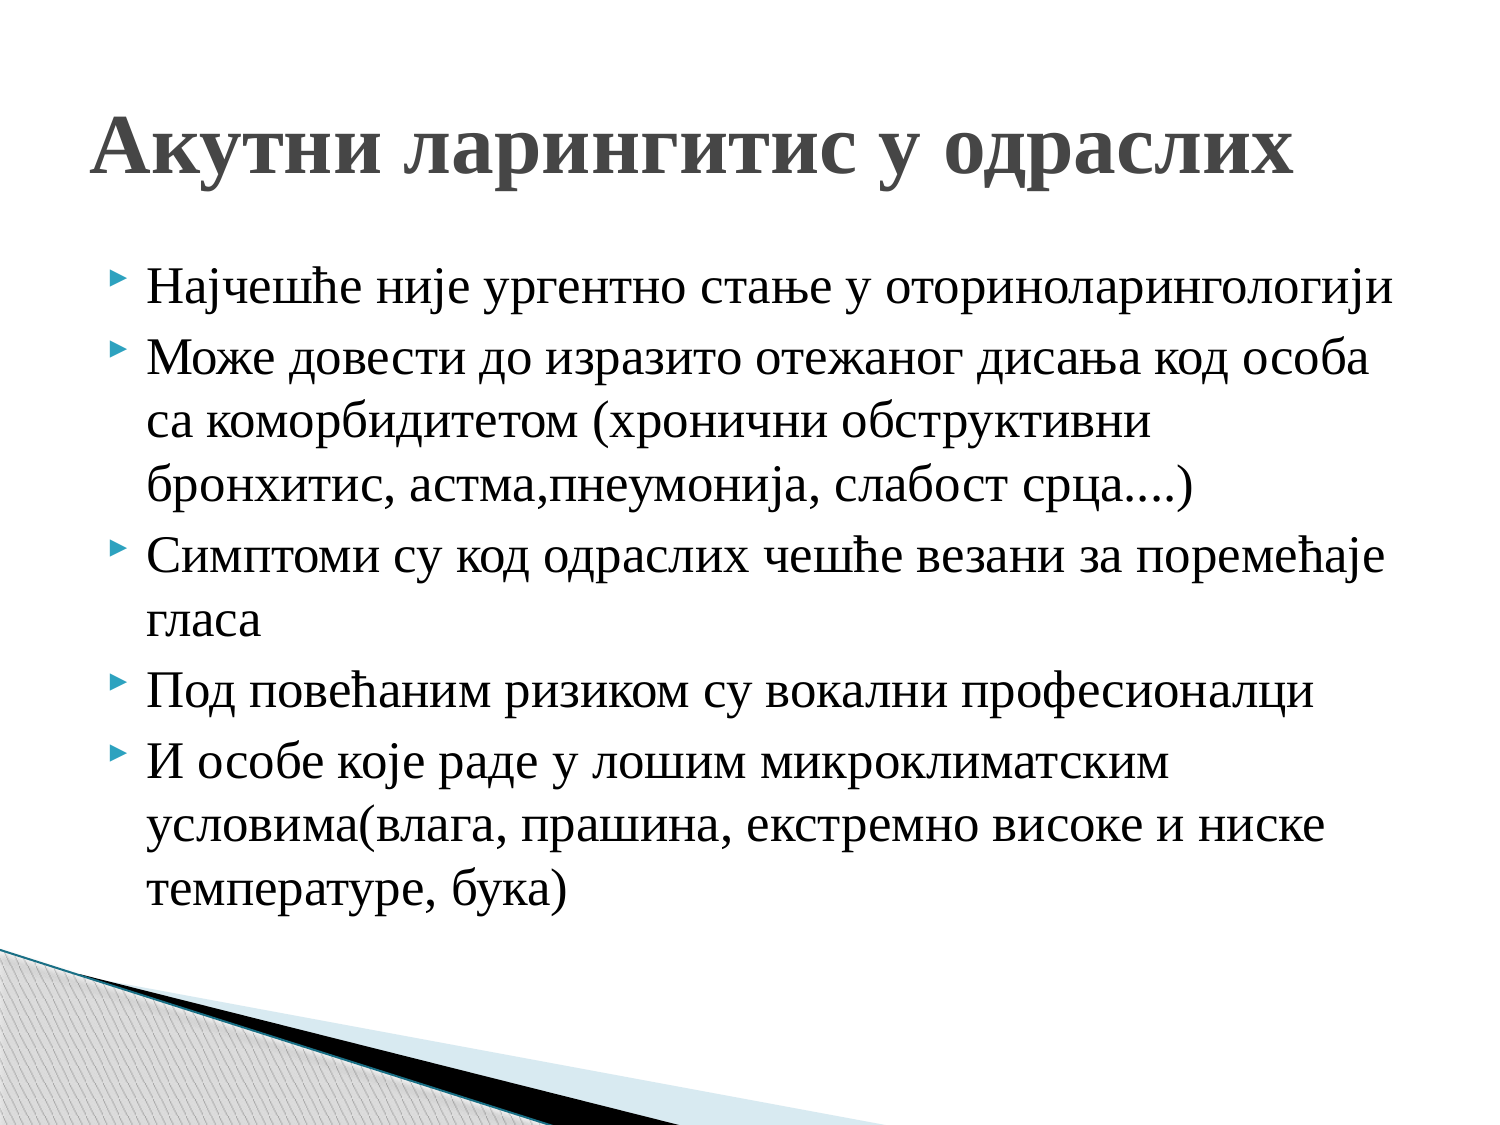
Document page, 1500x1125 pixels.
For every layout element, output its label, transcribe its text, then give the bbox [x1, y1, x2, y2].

title Акутни ларингитис у одраслих [75, 45, 1425, 233]
list Најчешће није ургентно стање у оториноларингологији Може довести до изразито отежаног дисања код особа са коморбидитетом (хронични обструктивни бронхитис, астма,пнеумонија, слабост срца....) Симптоми су код одраслих чешће везани за поремећаје гласа Под повећаним ризиком су вокални професионалци И особе које раде у лошим микроклиматским условима(влага, прашина, екстремно високе и ниске температуре, бука) [74, 242, 1426, 986]
